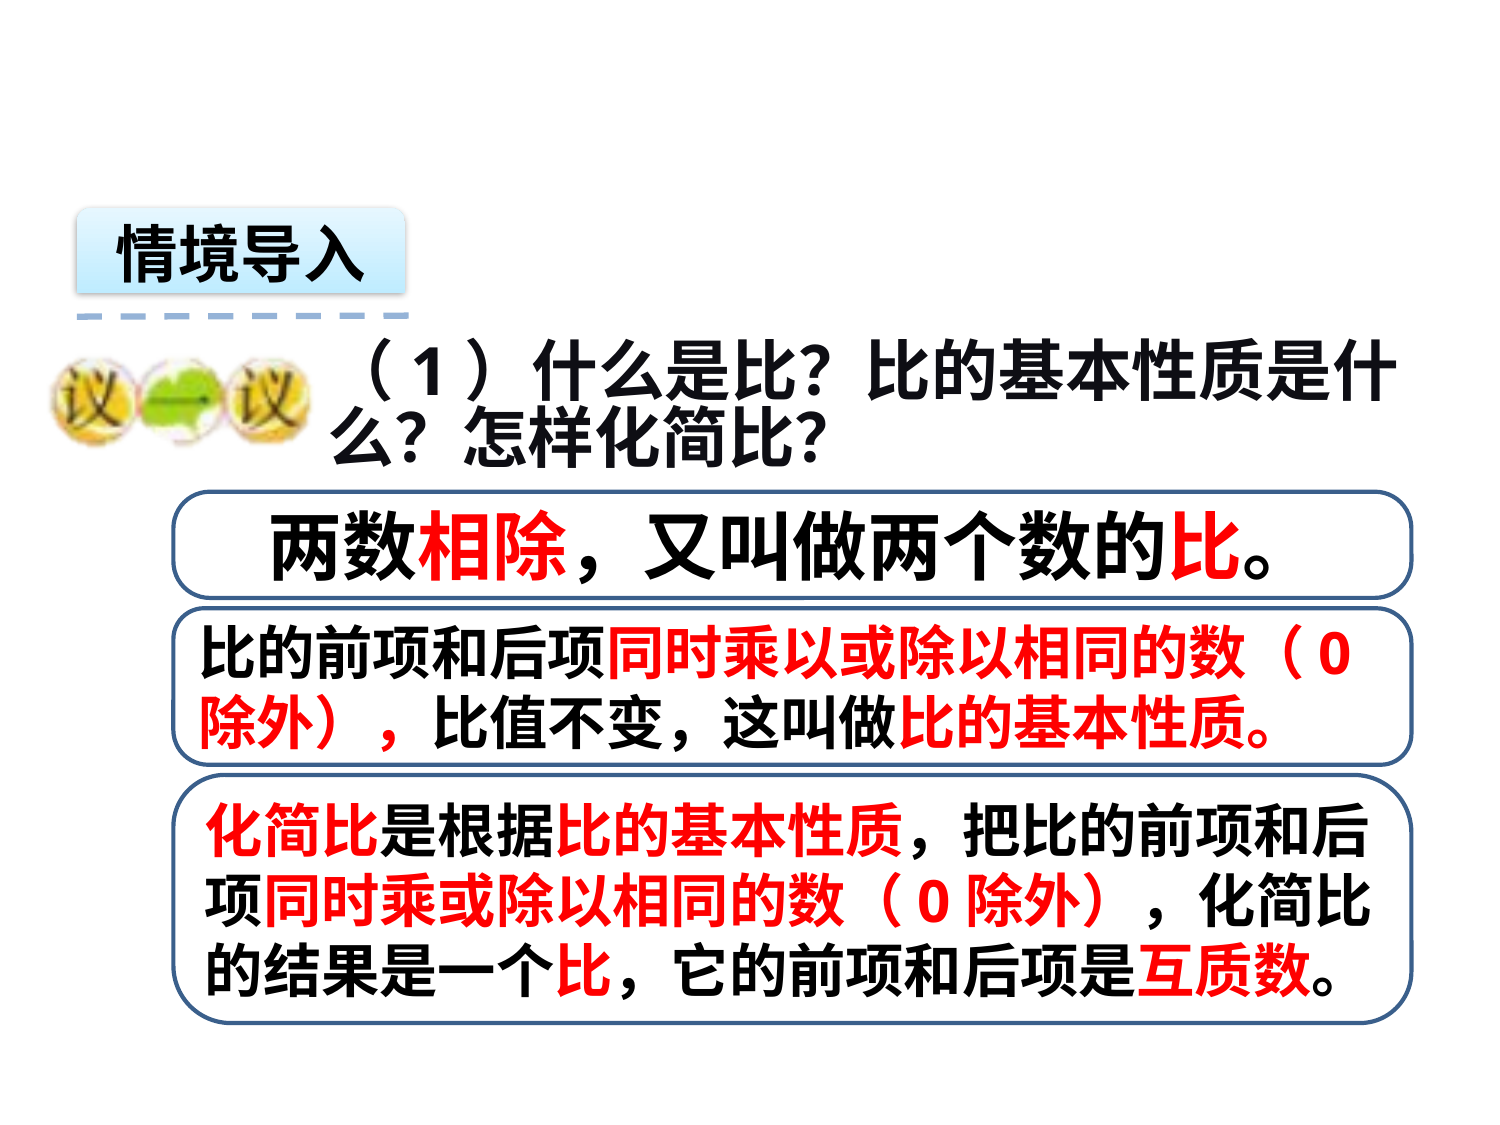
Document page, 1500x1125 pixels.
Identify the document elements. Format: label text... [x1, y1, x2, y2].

text_box （1）什么是比？比的基本性质是什么？怎样化简比？ [351, 335, 1447, 484]
text_box 情境导入 [76, 207, 406, 294]
text_box 比的前项和后项同时乘以或除以相同的数（0除外），比值不变，这叫做比的基本性质。 [171, 606, 1414, 767]
picture [0, 304, 348, 494]
text_box 两数相除，又叫做两个数的比。 [171, 489, 1414, 601]
text_box 化简比是根据比的基本性质，把比的前项和后项同时乘或除以相同的数（0除外），化简比的结果是一个比，它的前项和后项是互质数。 [171, 772, 1414, 1026]
